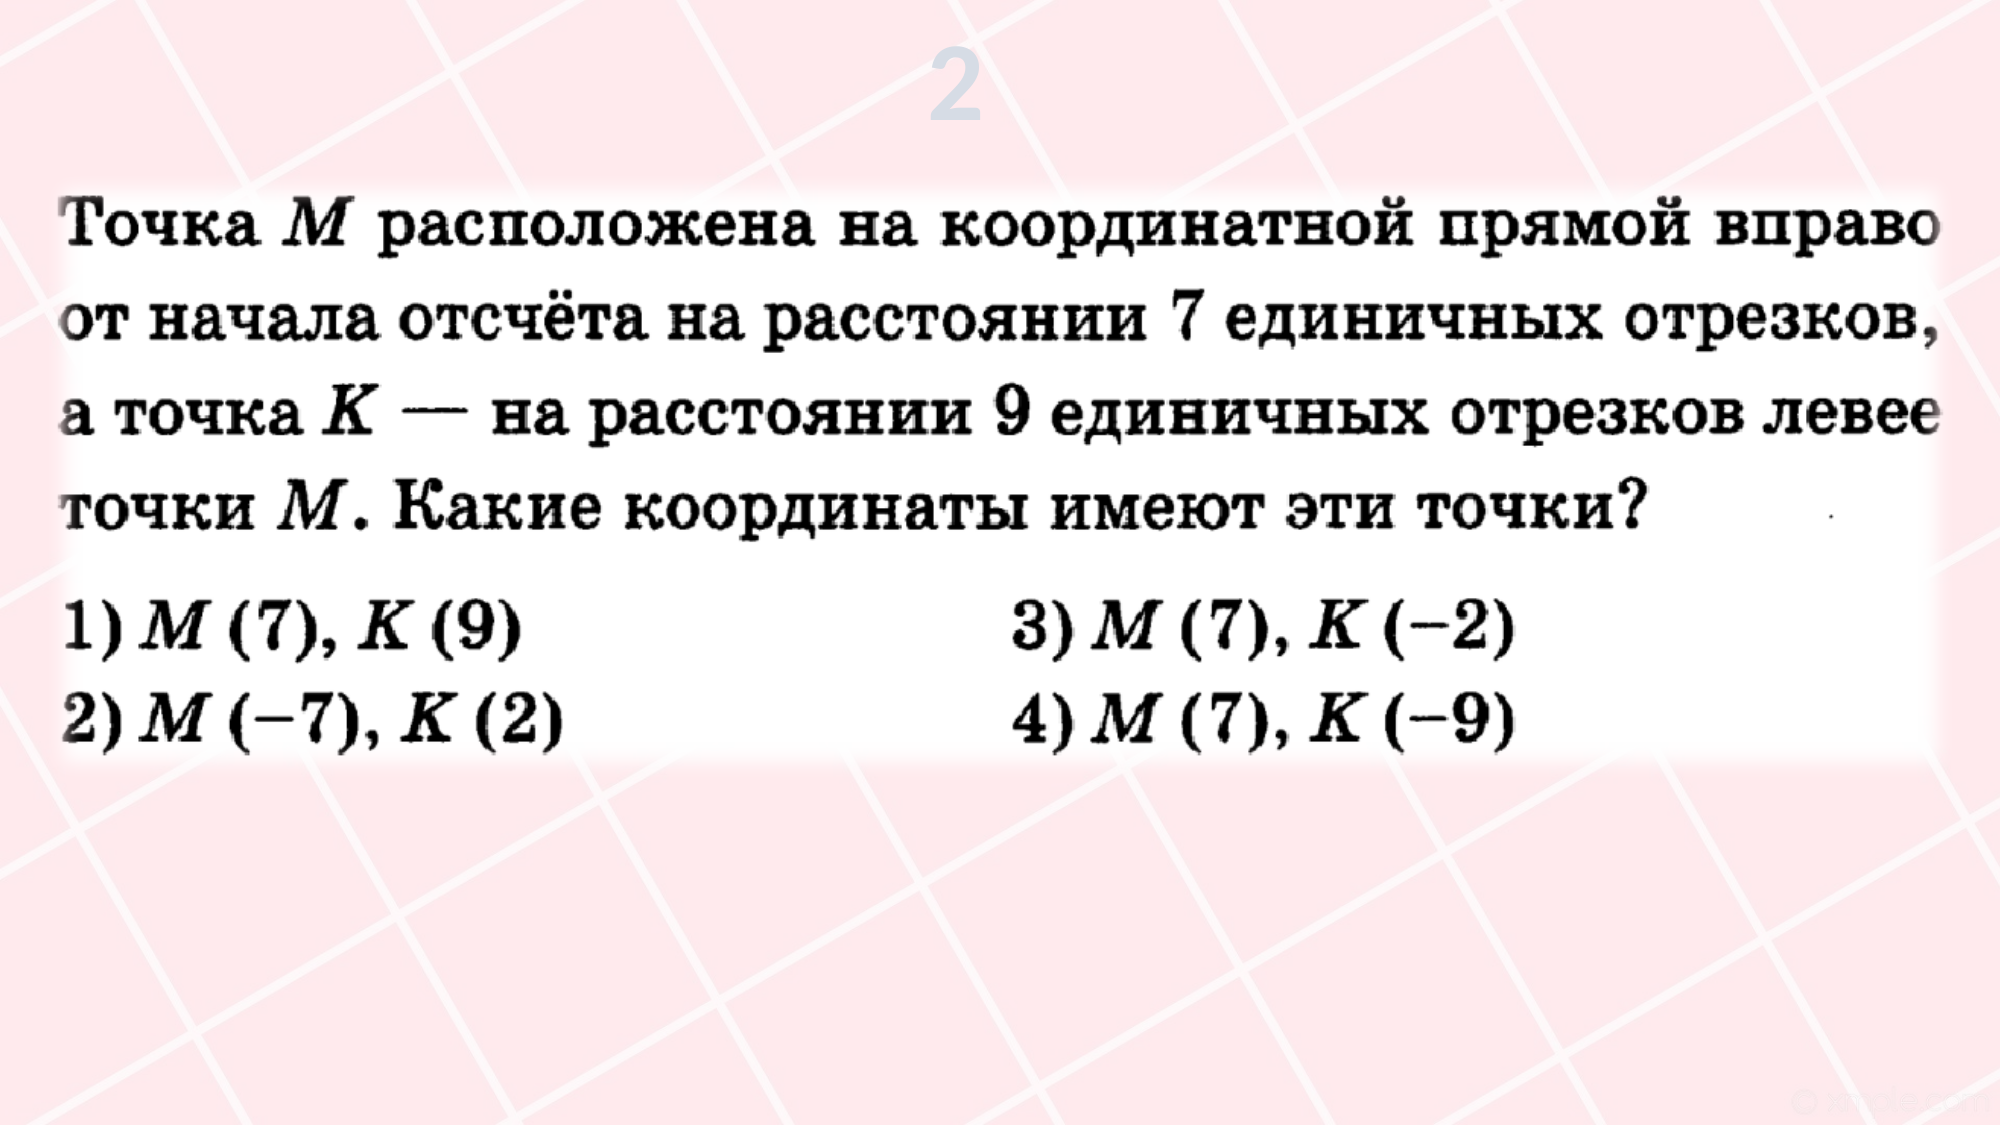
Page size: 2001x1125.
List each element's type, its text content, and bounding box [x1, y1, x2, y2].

text_box 2 [912, 0, 1000, 150]
picture [46, 173, 1954, 780]
